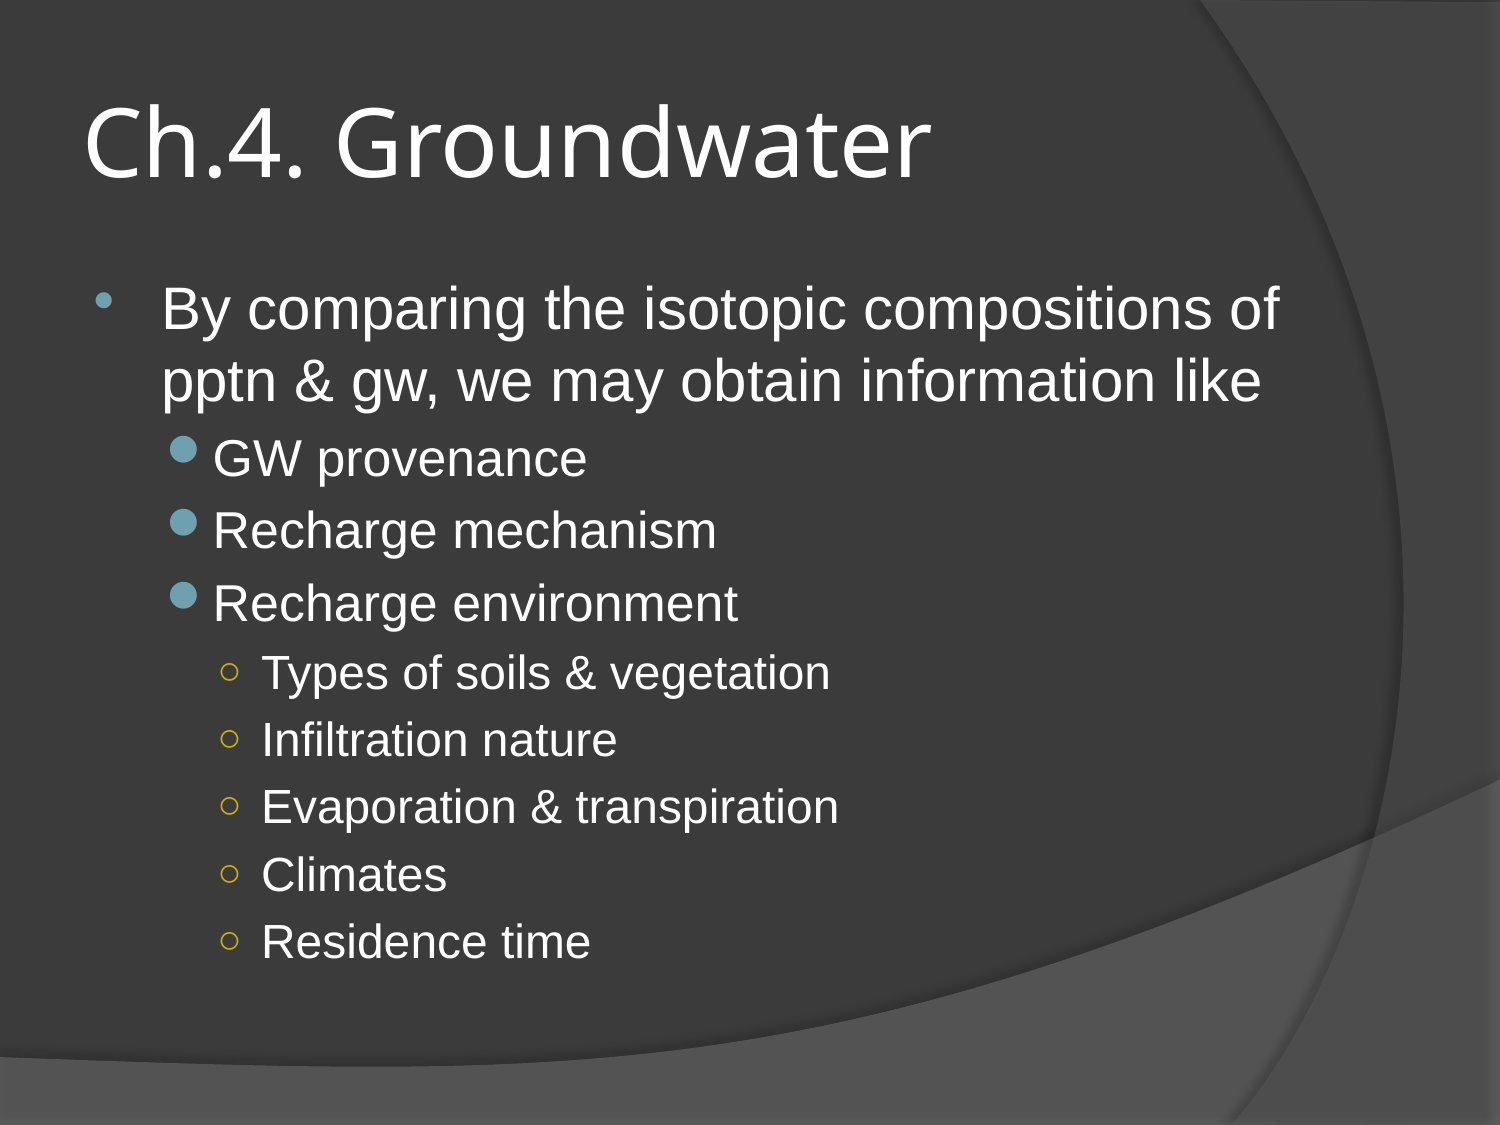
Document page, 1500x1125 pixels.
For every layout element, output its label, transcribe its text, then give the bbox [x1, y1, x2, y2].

title Ch.4. Groundwater [75, 45, 1300, 233]
list By comparing the isotopic compositions of pptn & gw, we may obtain information like GW provenance Recharge mechanism Recharge environment Types of soils & vegetation Infiltration nature Evaporation & transpiration Climates Residence time [75, 262, 1300, 1005]
